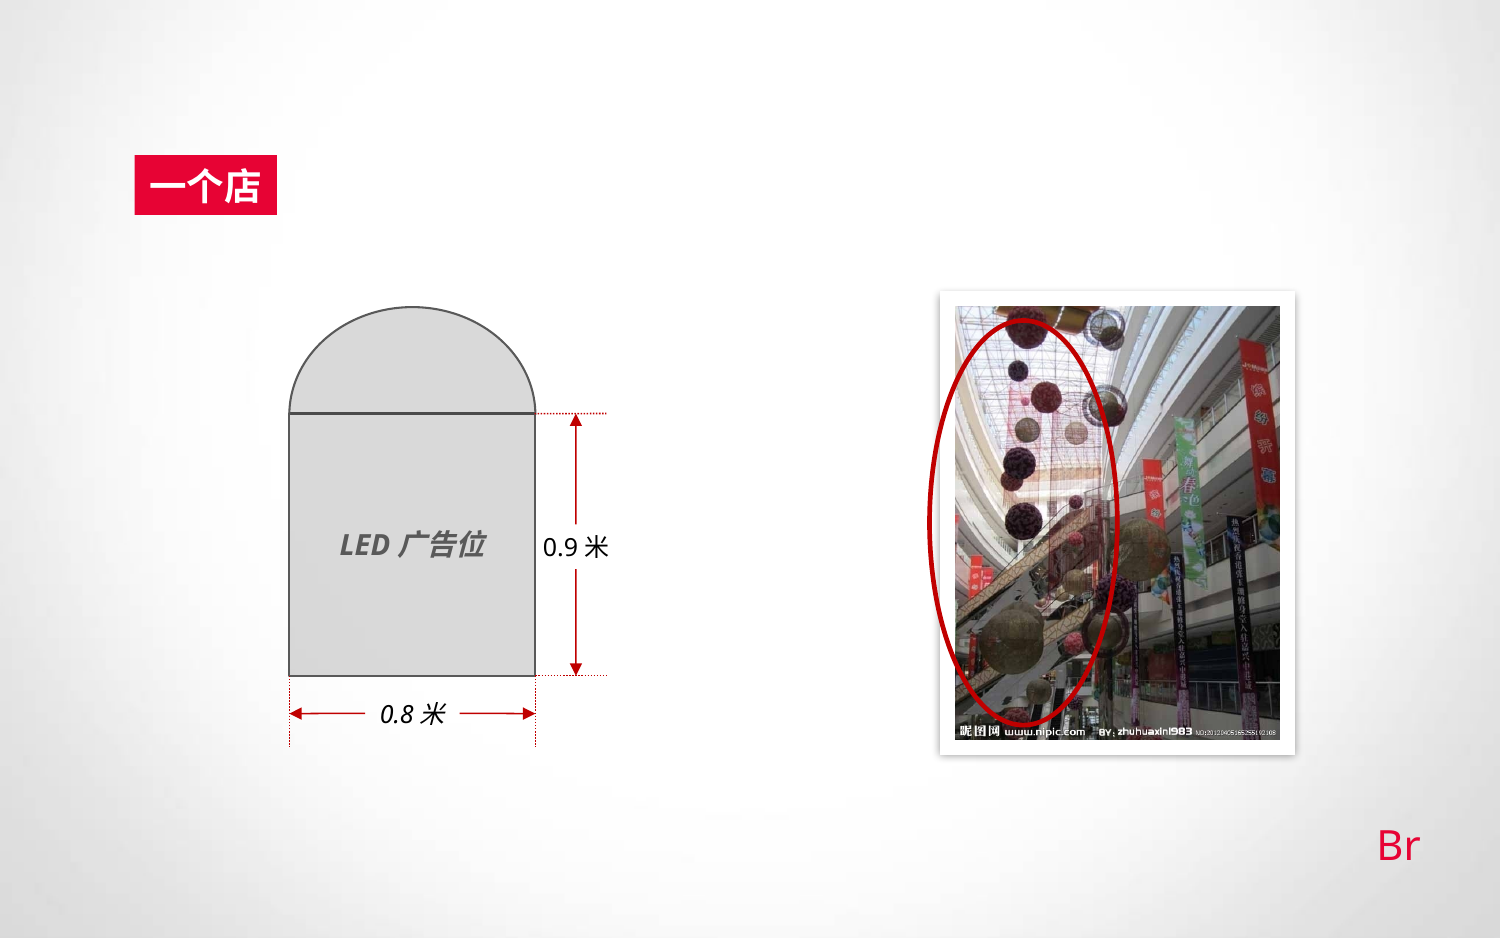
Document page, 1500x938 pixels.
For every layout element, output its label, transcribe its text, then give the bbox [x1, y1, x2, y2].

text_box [288, 306, 622, 747]
picture [0, 0, 1500, 938]
text_box [927, 393, 949, 653]
text_box 一个店 [134, 155, 277, 215]
